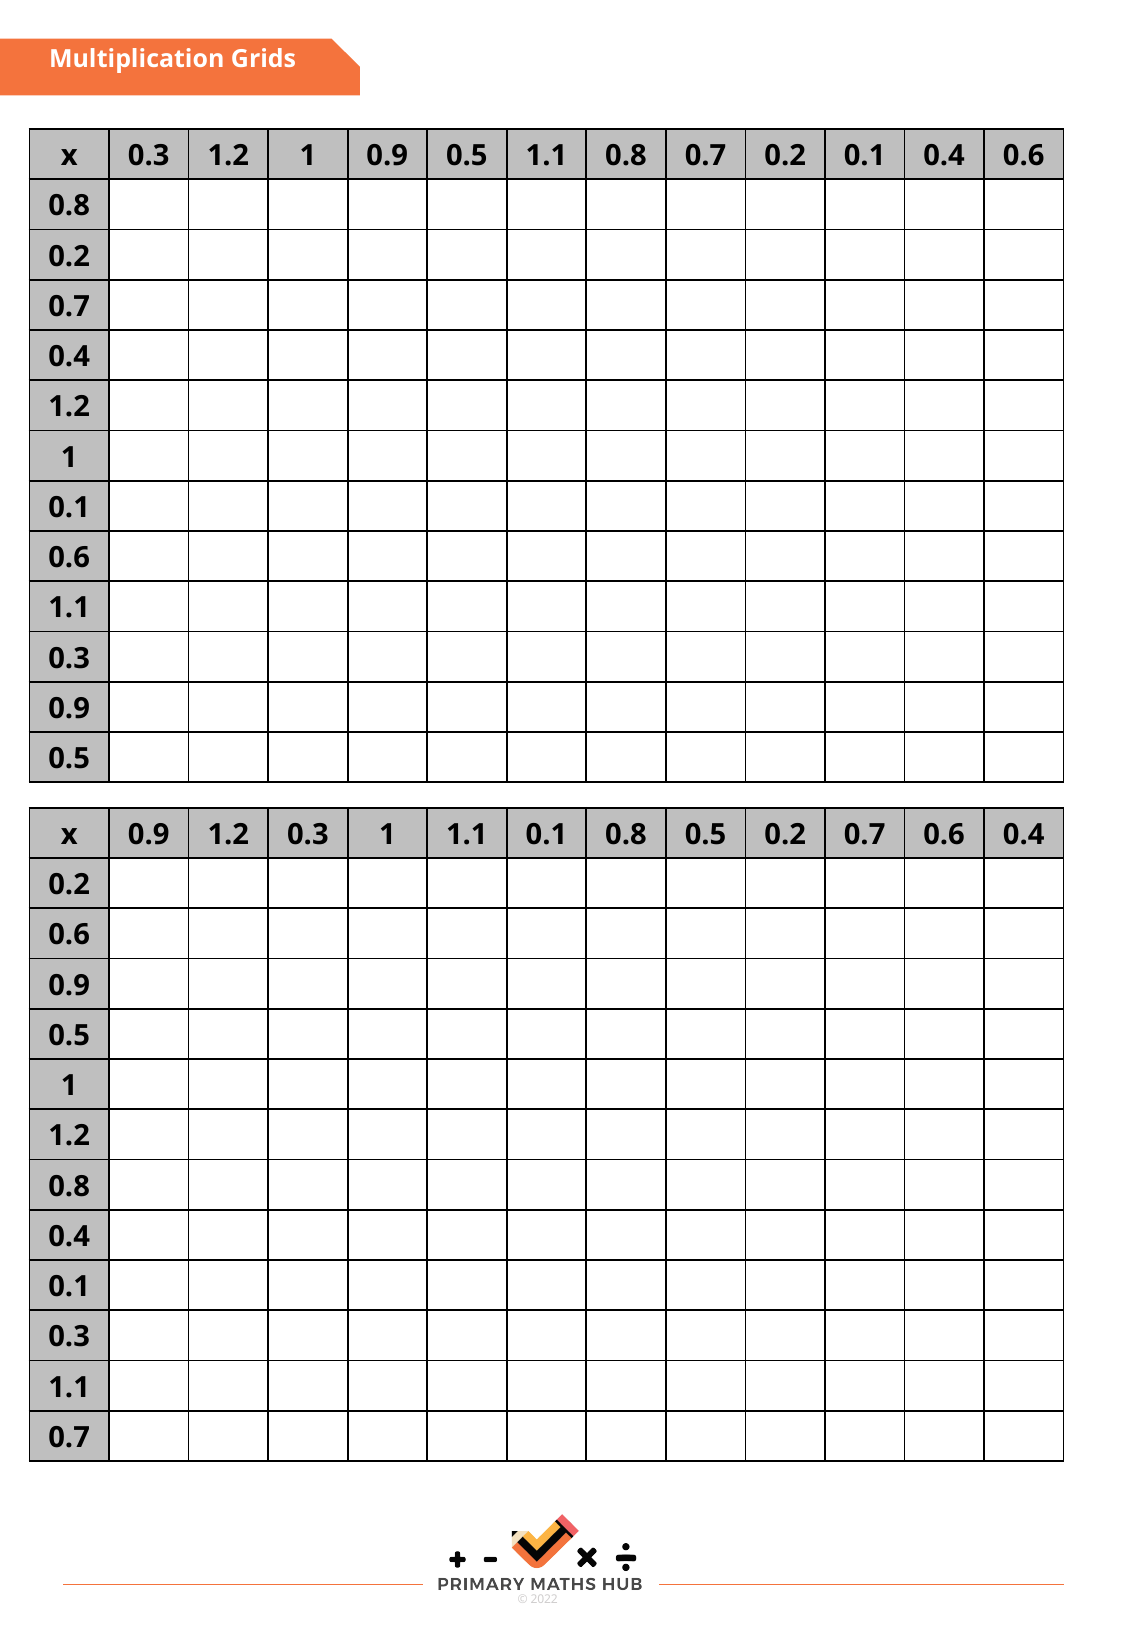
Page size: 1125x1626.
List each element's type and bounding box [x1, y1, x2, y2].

table_cell [905, 532, 983, 580]
table_cell [110, 281, 188, 329]
table_cell [110, 582, 188, 631]
table_cell [189, 1110, 267, 1159]
table_cell [110, 1261, 188, 1309]
table_cell [349, 733, 426, 781]
table_cell [30, 683, 108, 731]
table_cell [746, 1211, 824, 1259]
table_cell [269, 230, 347, 279]
table_cell [587, 1311, 665, 1360]
table_cell [826, 1211, 904, 1259]
table_cell [30, 482, 108, 530]
table_cell [667, 1010, 745, 1058]
table_cell [746, 331, 824, 379]
table_cell [269, 1311, 347, 1360]
table_cell [985, 733, 1063, 781]
table_cell [428, 1110, 506, 1159]
table_cell [985, 859, 1063, 907]
table_cell [905, 632, 983, 681]
table_cell [587, 431, 665, 480]
table_cell [587, 1412, 665, 1460]
table_cell [985, 532, 1063, 580]
table_cell [985, 230, 1063, 279]
table_cell [269, 582, 347, 631]
table_cell [587, 959, 665, 1008]
table_cell [428, 632, 506, 681]
table_cell [667, 1261, 745, 1309]
table_header [587, 130, 665, 178]
table_header [110, 809, 188, 857]
table_cell [587, 632, 665, 681]
table_cell [269, 1010, 347, 1058]
table_cell [587, 1110, 665, 1159]
table_cell [428, 683, 506, 731]
table_cell [269, 1211, 347, 1259]
table_cell [189, 1412, 267, 1460]
table_cell [667, 230, 745, 279]
table_cell [905, 1060, 983, 1108]
table_cell [189, 582, 267, 631]
table_cell [667, 482, 745, 530]
table_cell [110, 859, 188, 907]
table_cell [746, 1311, 824, 1360]
table_cell [189, 532, 267, 580]
table_cell [905, 959, 983, 1008]
table_cell [189, 331, 267, 379]
table_cell [30, 1060, 108, 1108]
table_cell [30, 1311, 108, 1360]
table_cell [746, 1361, 824, 1410]
table_cell [587, 230, 665, 279]
table_cell [746, 431, 824, 480]
table_cell [30, 331, 108, 379]
table_cell [746, 1261, 824, 1309]
table_cell [189, 180, 267, 229]
table_cell [985, 381, 1063, 430]
table_cell [905, 482, 983, 530]
table_cell [826, 959, 904, 1008]
table_cell [587, 1261, 665, 1309]
table_cell [30, 1160, 108, 1209]
table_cell [905, 1311, 983, 1360]
table_cell [189, 1211, 267, 1259]
table_cell [587, 1211, 665, 1259]
table_cell [905, 230, 983, 279]
table_cell [110, 632, 188, 681]
table_cell [746, 1010, 824, 1058]
table_cell [428, 532, 506, 580]
table_cell [189, 959, 267, 1008]
table_cell [508, 1412, 585, 1460]
table_cell [905, 859, 983, 907]
table_cell [746, 1160, 824, 1209]
table_cell [667, 532, 745, 580]
table_cell [269, 632, 347, 681]
table_cell [746, 632, 824, 681]
table_cell [110, 230, 188, 279]
table_cell [110, 331, 188, 379]
table_cell [110, 482, 188, 530]
table_cell [349, 1211, 426, 1259]
table_cell [667, 582, 745, 631]
table_cell [667, 1361, 745, 1410]
table_cell [746, 582, 824, 631]
table_cell [746, 733, 824, 781]
table_cell [985, 683, 1063, 731]
table_cell [269, 180, 347, 229]
table_cell [189, 683, 267, 731]
table_cell [428, 959, 506, 1008]
table_cell [508, 1211, 585, 1259]
table_cell [110, 431, 188, 480]
table_header [30, 809, 108, 857]
table_cell [985, 1110, 1063, 1159]
table_cell [349, 1361, 426, 1410]
table_cell [905, 331, 983, 379]
table_cell [110, 1160, 188, 1209]
table_cell [349, 859, 426, 907]
table_cell [30, 909, 108, 958]
table_cell [508, 1261, 585, 1309]
table_cell [667, 180, 745, 229]
table_cell [587, 381, 665, 430]
table_cell [269, 1110, 347, 1159]
table_cell [746, 959, 824, 1008]
table_cell [587, 1060, 665, 1108]
table_cell [30, 733, 108, 781]
table_cell [905, 381, 983, 430]
table_cell [746, 281, 824, 329]
table_cell [349, 1261, 426, 1309]
table_header [587, 809, 665, 857]
table_cell [269, 683, 347, 731]
table_header [826, 809, 904, 857]
table_cell [746, 683, 824, 731]
table_header [667, 130, 745, 178]
table_cell [110, 683, 188, 731]
table_cell [110, 909, 188, 958]
table_cell [428, 482, 506, 530]
table_cell [30, 1110, 108, 1159]
table_cell [826, 733, 904, 781]
table_header [905, 809, 983, 857]
table_cell [30, 532, 108, 580]
table_cell [508, 959, 585, 1008]
table_cell [269, 381, 347, 430]
table_cell [189, 1160, 267, 1209]
table_cell [428, 909, 506, 958]
table_cell [985, 482, 1063, 530]
table_cell [349, 180, 426, 229]
table_cell [189, 230, 267, 279]
table_header [110, 130, 188, 178]
table_cell [826, 431, 904, 480]
table_cell [826, 381, 904, 430]
table_cell [905, 909, 983, 958]
table_cell [826, 683, 904, 731]
table_cell [428, 1412, 506, 1460]
table_header [985, 130, 1063, 178]
table_cell [746, 532, 824, 580]
table_cell [189, 1060, 267, 1108]
table_cell [826, 1361, 904, 1410]
table_cell [508, 1160, 585, 1209]
table_cell [667, 381, 745, 430]
table_cell [587, 909, 665, 958]
table_cell [189, 281, 267, 329]
table_cell [349, 331, 426, 379]
table_cell [508, 909, 585, 958]
table_cell [746, 859, 824, 907]
table_cell [508, 381, 585, 430]
table_cell [985, 180, 1063, 229]
table_cell [587, 582, 665, 631]
table_cell [905, 1412, 983, 1460]
text_box [429, 1584, 646, 1614]
table_cell [667, 632, 745, 681]
table_cell [826, 1110, 904, 1159]
table_cell [110, 1010, 188, 1058]
table_cell [349, 230, 426, 279]
table_cell [349, 1010, 426, 1058]
table_cell [508, 1010, 585, 1058]
table_header [667, 809, 745, 857]
table_cell [428, 331, 506, 379]
table_cell [269, 1160, 347, 1209]
table_cell [667, 281, 745, 329]
table_cell [905, 1261, 983, 1309]
table_cell [508, 683, 585, 731]
table_cell [985, 1160, 1063, 1209]
table_cell [30, 1010, 108, 1058]
table_cell [349, 1412, 426, 1460]
table_cell [349, 1160, 426, 1209]
table_cell [985, 1412, 1063, 1460]
table_cell [587, 683, 665, 731]
table_cell [826, 1160, 904, 1209]
table_cell [508, 281, 585, 329]
table_cell [110, 733, 188, 781]
table_cell [269, 1261, 347, 1309]
table_cell [826, 532, 904, 580]
table_cell [508, 1311, 585, 1360]
table_cell [428, 859, 506, 907]
table_cell [428, 582, 506, 631]
table_cell [667, 1211, 745, 1259]
table_cell [428, 1010, 506, 1058]
table_cell [349, 582, 426, 631]
table_cell [667, 1412, 745, 1460]
table_cell [349, 281, 426, 329]
table_cell [587, 331, 665, 379]
table_header [349, 130, 426, 178]
table_header [269, 809, 347, 857]
table_cell [269, 959, 347, 1008]
table_cell [826, 1010, 904, 1058]
table_cell [746, 1060, 824, 1108]
table_cell [269, 1361, 347, 1410]
table_header [746, 130, 824, 178]
table_cell [269, 859, 347, 907]
table_cell [746, 1110, 824, 1159]
table_cell [905, 431, 983, 480]
table_cell [905, 281, 983, 329]
table_cell [746, 1412, 824, 1460]
table_cell [269, 482, 347, 530]
table_cell [826, 1060, 904, 1108]
table_cell [508, 180, 585, 229]
table_cell [587, 1361, 665, 1410]
table_cell [189, 859, 267, 907]
table_cell [428, 281, 506, 329]
table_cell [746, 180, 824, 229]
table_cell [587, 733, 665, 781]
table_cell [826, 632, 904, 681]
table_cell [189, 431, 267, 480]
table_cell [30, 1261, 108, 1309]
table_cell [587, 1160, 665, 1209]
table_cell [110, 180, 188, 229]
table_cell [667, 909, 745, 958]
table_cell [189, 1261, 267, 1309]
table_cell [349, 482, 426, 530]
table_header [269, 130, 347, 178]
table_cell [826, 859, 904, 907]
table_cell [269, 331, 347, 379]
table_cell [428, 1211, 506, 1259]
table_cell [349, 431, 426, 480]
table_header [189, 809, 267, 857]
table_cell [349, 1060, 426, 1108]
table_cell [189, 632, 267, 681]
table_cell [349, 632, 426, 681]
table_cell [110, 532, 188, 580]
table_cell [110, 1211, 188, 1259]
table_cell [30, 381, 108, 430]
table_cell [826, 909, 904, 958]
table_cell [985, 331, 1063, 379]
table_cell [428, 1311, 506, 1360]
table_cell [905, 582, 983, 631]
table_cell [985, 1010, 1063, 1058]
table_cell [508, 859, 585, 907]
table_cell [428, 1361, 506, 1410]
table_cell [349, 1311, 426, 1360]
table_cell [349, 683, 426, 731]
table_cell [905, 1110, 983, 1159]
table_cell [587, 532, 665, 580]
table_cell [30, 281, 108, 329]
table_cell [428, 1160, 506, 1209]
table_cell [428, 1261, 506, 1309]
table_cell [349, 959, 426, 1008]
table_header [349, 809, 426, 857]
table_cell [349, 1110, 426, 1159]
table_cell [30, 959, 108, 1008]
table_cell [985, 632, 1063, 681]
table_cell [189, 733, 267, 781]
table_cell [667, 1110, 745, 1159]
table_cell [667, 1311, 745, 1360]
table_cell [189, 1361, 267, 1410]
table_cell [428, 230, 506, 279]
table_cell [428, 733, 506, 781]
table_cell [826, 1412, 904, 1460]
table_cell [269, 733, 347, 781]
table_cell [110, 381, 188, 430]
table_cell [189, 381, 267, 430]
table_cell [30, 230, 108, 279]
table_header [428, 130, 506, 178]
table_cell [269, 281, 347, 329]
table_cell [587, 281, 665, 329]
table_cell [508, 632, 585, 681]
table_cell [587, 180, 665, 229]
picture [432, 1512, 648, 1597]
table_header [189, 130, 267, 178]
table_cell [349, 909, 426, 958]
table_cell [349, 532, 426, 580]
text_box [0, 37, 361, 97]
table_cell [269, 1060, 347, 1108]
table_cell [508, 230, 585, 279]
table_cell [30, 180, 108, 229]
table_cell [667, 859, 745, 907]
table_cell [508, 331, 585, 379]
table_cell [30, 1361, 108, 1410]
table_cell [508, 1361, 585, 1410]
table_cell [508, 1110, 585, 1159]
table_cell [30, 859, 108, 907]
table_cell [746, 230, 824, 279]
table_cell [110, 959, 188, 1008]
table_cell [985, 1311, 1063, 1360]
table_cell [587, 859, 665, 907]
table_cell [508, 482, 585, 530]
table_cell [985, 959, 1063, 1008]
table_cell [508, 1060, 585, 1108]
table_cell [985, 1261, 1063, 1309]
table_header [508, 130, 585, 178]
table_cell [746, 482, 824, 530]
table_cell [985, 1060, 1063, 1108]
table_cell [428, 431, 506, 480]
table_cell [508, 582, 585, 631]
table_cell [269, 532, 347, 580]
table_header [985, 809, 1063, 857]
table_cell [826, 482, 904, 530]
table_cell [587, 482, 665, 530]
table_cell [189, 1311, 267, 1360]
table_cell [667, 733, 745, 781]
table_cell [269, 431, 347, 480]
table_header [746, 809, 824, 857]
table_cell [189, 909, 267, 958]
table_cell [905, 1211, 983, 1259]
table_cell [746, 381, 824, 430]
table_cell [428, 1060, 506, 1108]
table_cell [826, 582, 904, 631]
table_cell [110, 1110, 188, 1159]
table_cell [826, 180, 904, 229]
table_cell [667, 431, 745, 480]
table_cell [905, 1160, 983, 1209]
table_cell [826, 281, 904, 329]
table_header [826, 130, 904, 178]
table_cell [428, 381, 506, 430]
table_cell [985, 909, 1063, 958]
table_cell [826, 1261, 904, 1309]
table_header [905, 130, 983, 178]
table_cell [428, 180, 506, 229]
table_cell [667, 959, 745, 1008]
table_cell [985, 1361, 1063, 1410]
table_header [428, 809, 506, 857]
table_cell [667, 1160, 745, 1209]
table_cell [985, 431, 1063, 480]
table_cell [905, 1361, 983, 1410]
table_cell [985, 281, 1063, 329]
table_cell [110, 1060, 188, 1108]
table_cell [667, 683, 745, 731]
table_cell [905, 1010, 983, 1058]
table_cell [30, 431, 108, 480]
table_cell [508, 532, 585, 580]
table_cell [110, 1311, 188, 1360]
table_cell [30, 1211, 108, 1259]
table_cell [110, 1361, 188, 1410]
table_cell [189, 482, 267, 530]
table_cell [587, 1010, 665, 1058]
table_cell [269, 909, 347, 958]
table_cell [746, 909, 824, 958]
table_cell [269, 1412, 347, 1460]
table_cell [30, 582, 108, 631]
table_cell [508, 733, 585, 781]
table_cell [985, 582, 1063, 631]
table_cell [905, 733, 983, 781]
table_cell [905, 180, 983, 229]
table_cell [826, 230, 904, 279]
table_cell [349, 381, 426, 430]
table_cell [985, 1211, 1063, 1259]
table_cell [30, 1412, 108, 1460]
table_cell [189, 1010, 267, 1058]
table_cell [667, 331, 745, 379]
table_cell [667, 1060, 745, 1108]
table_header [508, 809, 585, 857]
table_cell [110, 1412, 188, 1460]
table_cell [826, 331, 904, 379]
table_cell [905, 683, 983, 731]
table_cell [508, 431, 585, 480]
table_cell [826, 1311, 904, 1360]
table_header [30, 130, 108, 178]
table_cell [30, 632, 108, 681]
